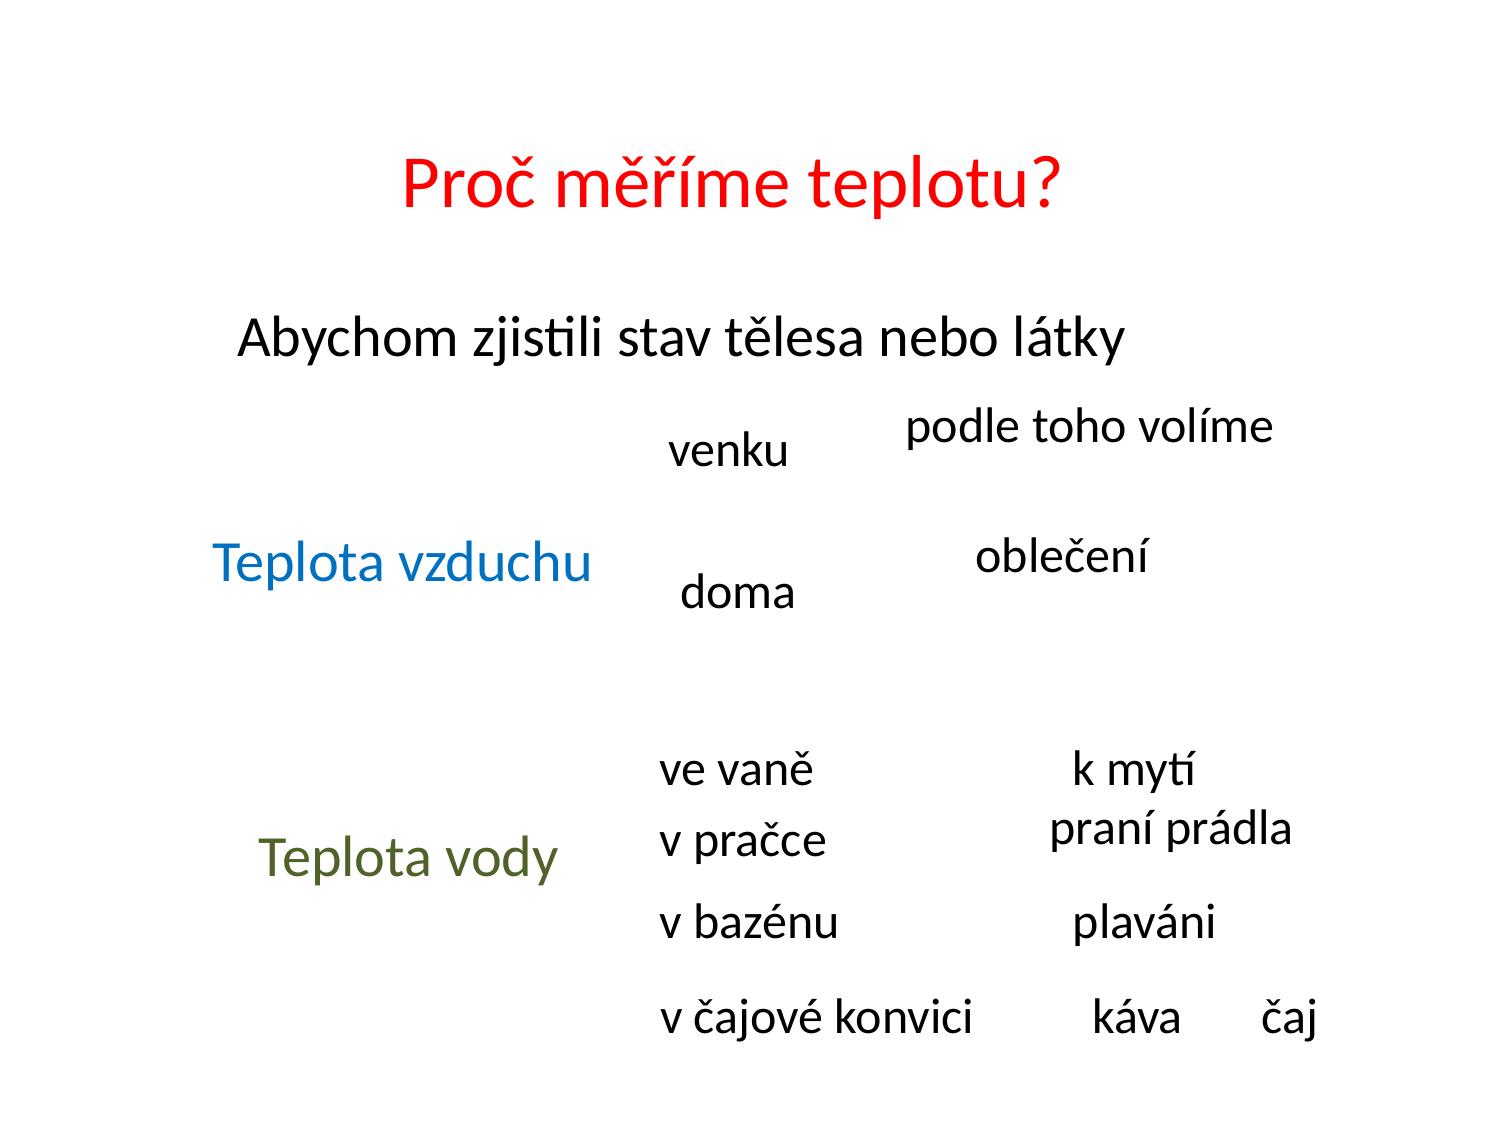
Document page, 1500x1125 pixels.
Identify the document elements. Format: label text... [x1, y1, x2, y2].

text_box venku [653, 408, 805, 484]
text_box čaj [1246, 975, 1334, 1051]
text_box Teplota vzduchu [197, 515, 608, 600]
text_box oblečení [960, 515, 1164, 590]
text_box doma [665, 550, 812, 626]
text_box Proč měříme teplotu? [386, 125, 1081, 231]
text_box praní prádla [1034, 786, 1309, 862]
text_box podle toho volíme [890, 385, 1290, 460]
text_box v čajové konvici [645, 975, 990, 1051]
text_box Abychom zjistili stav tělesa nebo látky [209, 290, 1141, 376]
text_box káva [1077, 975, 1199, 1051]
text_box v bazénu [644, 881, 855, 956]
text_box Teplota vody [243, 810, 574, 896]
text_box plaváni [1058, 881, 1233, 957]
text_box k mytí [1057, 727, 1212, 786]
text_box v pračce [644, 798, 843, 874]
text_box ve vaně [644, 727, 830, 798]
